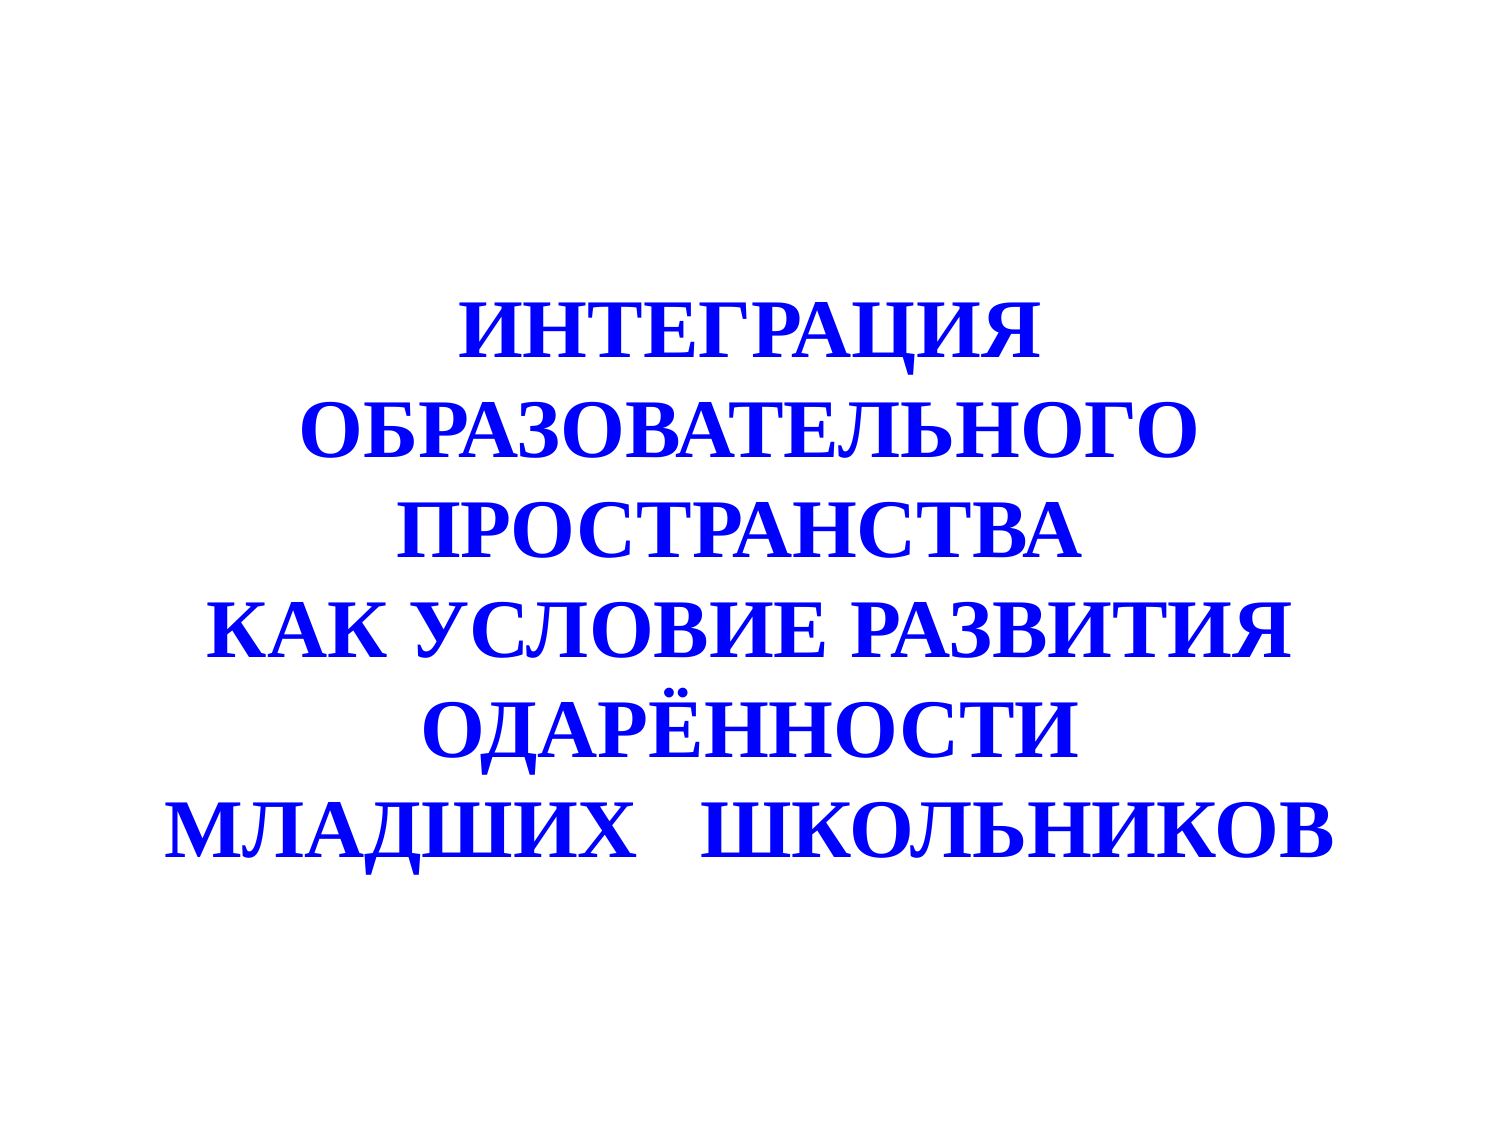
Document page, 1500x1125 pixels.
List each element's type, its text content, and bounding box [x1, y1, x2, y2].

title ИНТЕГРАЦИЯ ОБРАЗОВАТЕЛЬНОГО ПРОСТРАНСТВА КАК УСЛОВИЕ РАЗВИТИЯ ОДАРЁННОСТИ МЛАДШИХ ШКОЛЬНИКОВ [112, 184, 1388, 965]
